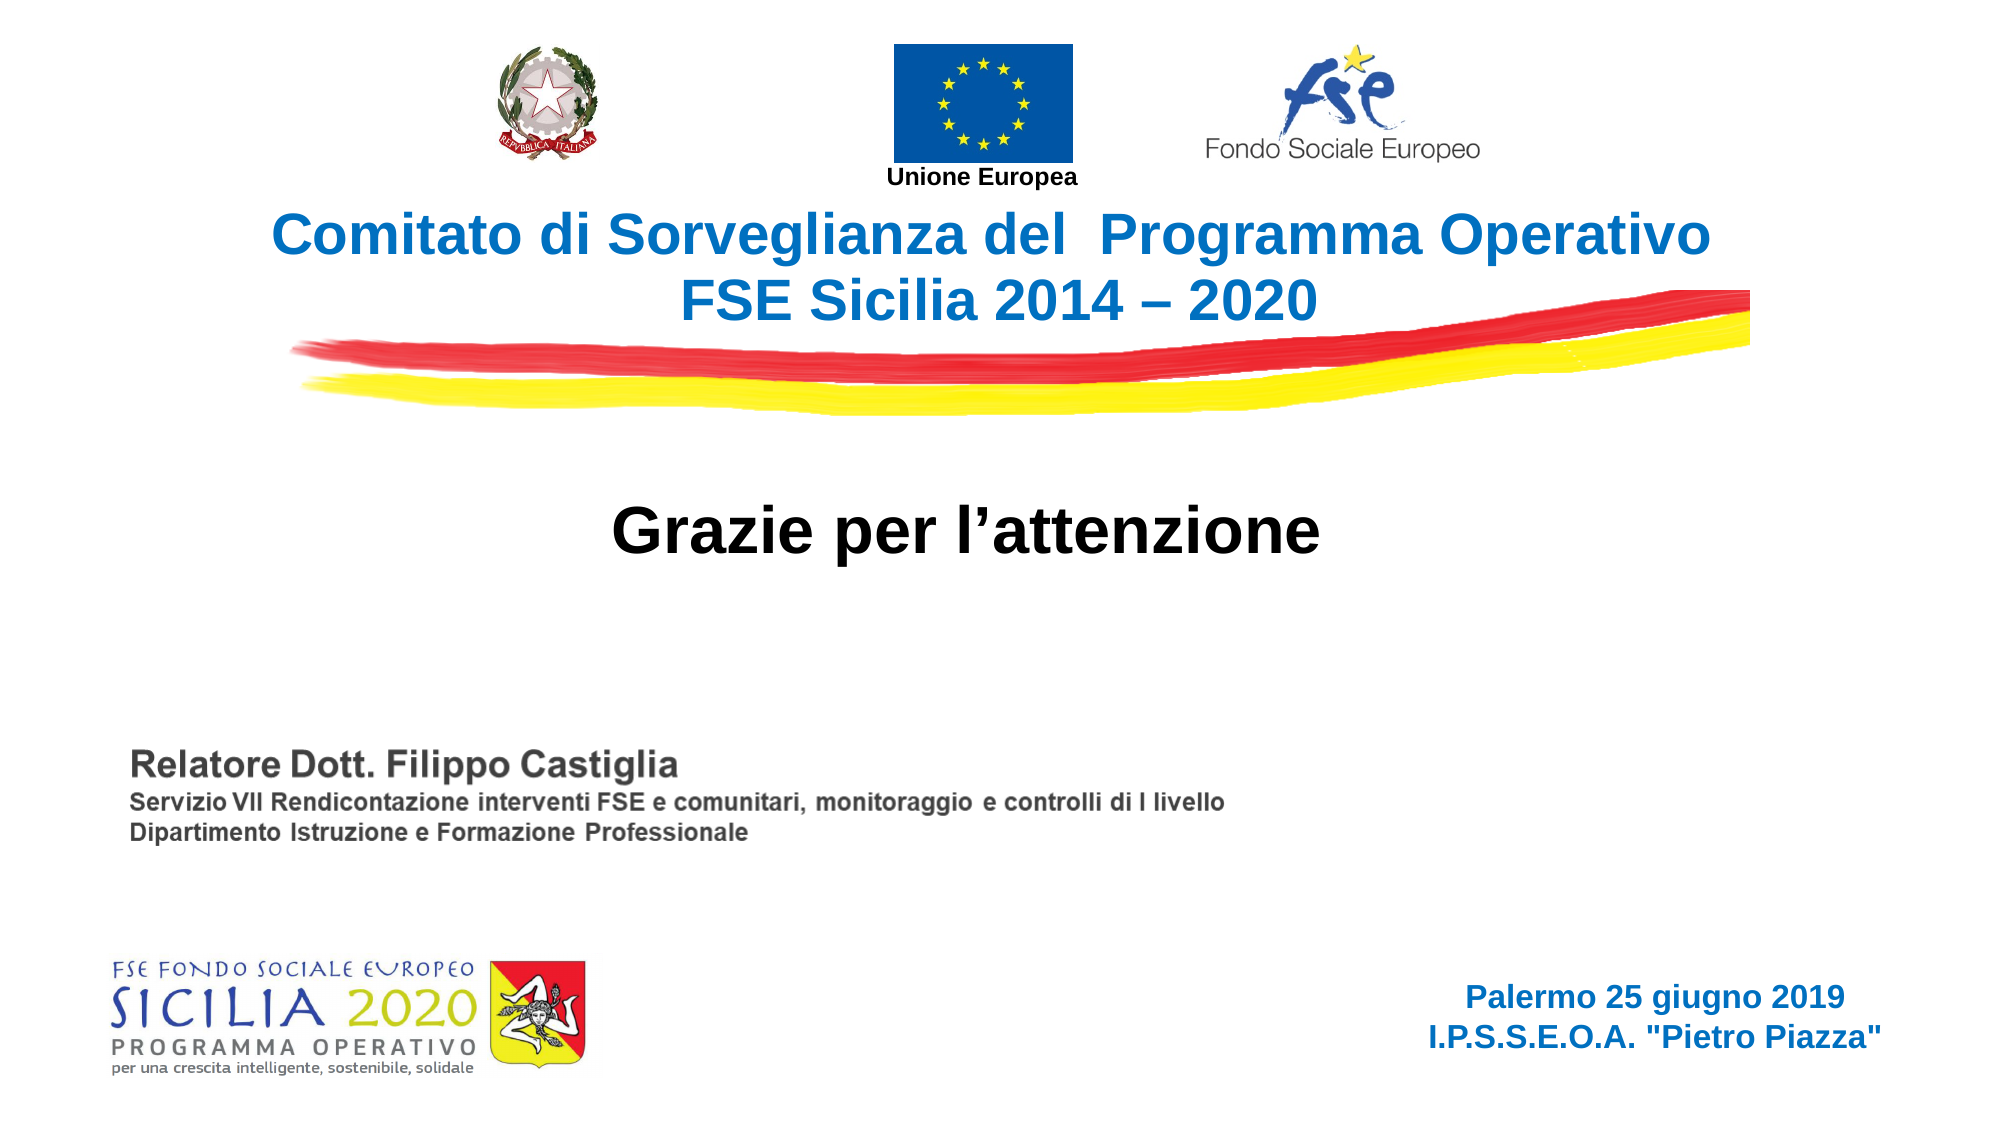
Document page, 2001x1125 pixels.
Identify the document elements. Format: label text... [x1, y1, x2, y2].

text_box Palermo 25 giugno 2019 I.P.S.S.E.O.A. "Pietro Piazza" [1386, 967, 1925, 1063]
picture [106, 953, 603, 1079]
picture [249, 290, 1750, 421]
text_box Comitato di Sorveglianza del Programma Operativo FSE Sicilia 2014 – 2020 [212, 193, 1788, 342]
text_box Grazie per l’attenzione [515, 479, 1437, 620]
picture [461, 40, 1492, 216]
picture [106, 728, 1296, 861]
